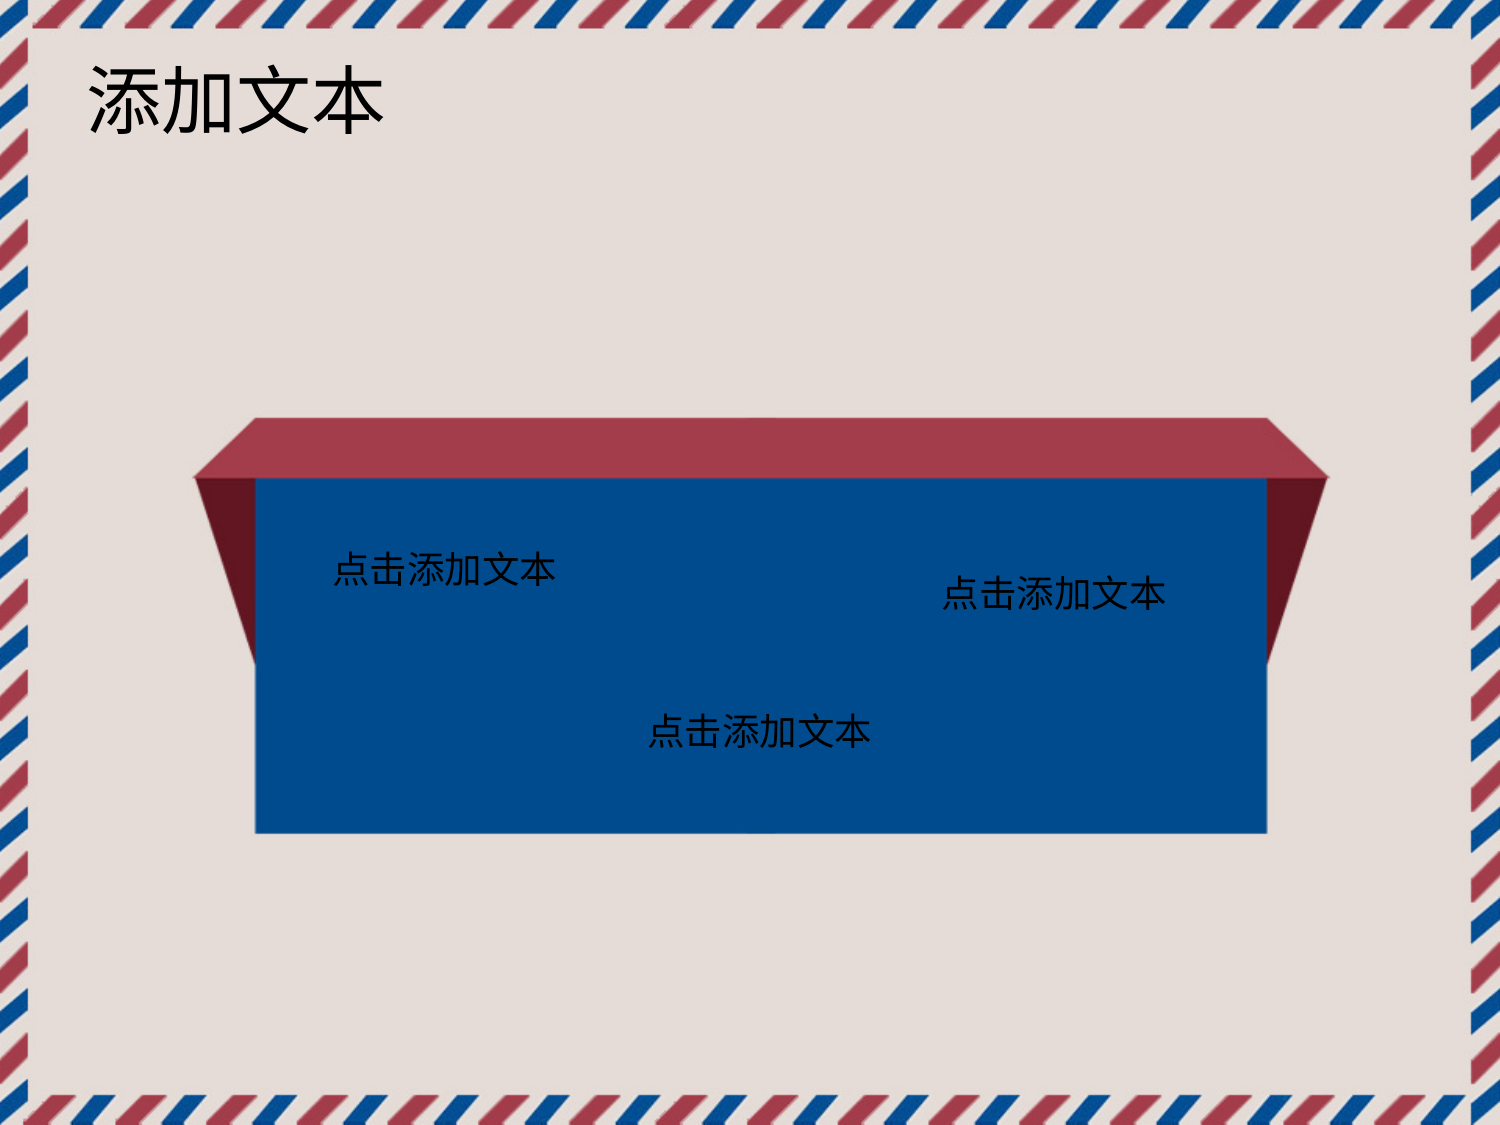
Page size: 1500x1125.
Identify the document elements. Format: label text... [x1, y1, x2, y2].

text_box 点击添加文本 [927, 562, 1182, 623]
text_box 添加文本 [72, 46, 402, 152]
picture [0, 0, 1500, 1125]
text_box 点击添加文本 [632, 700, 926, 761]
text_box 点击添加文本 [317, 538, 573, 599]
